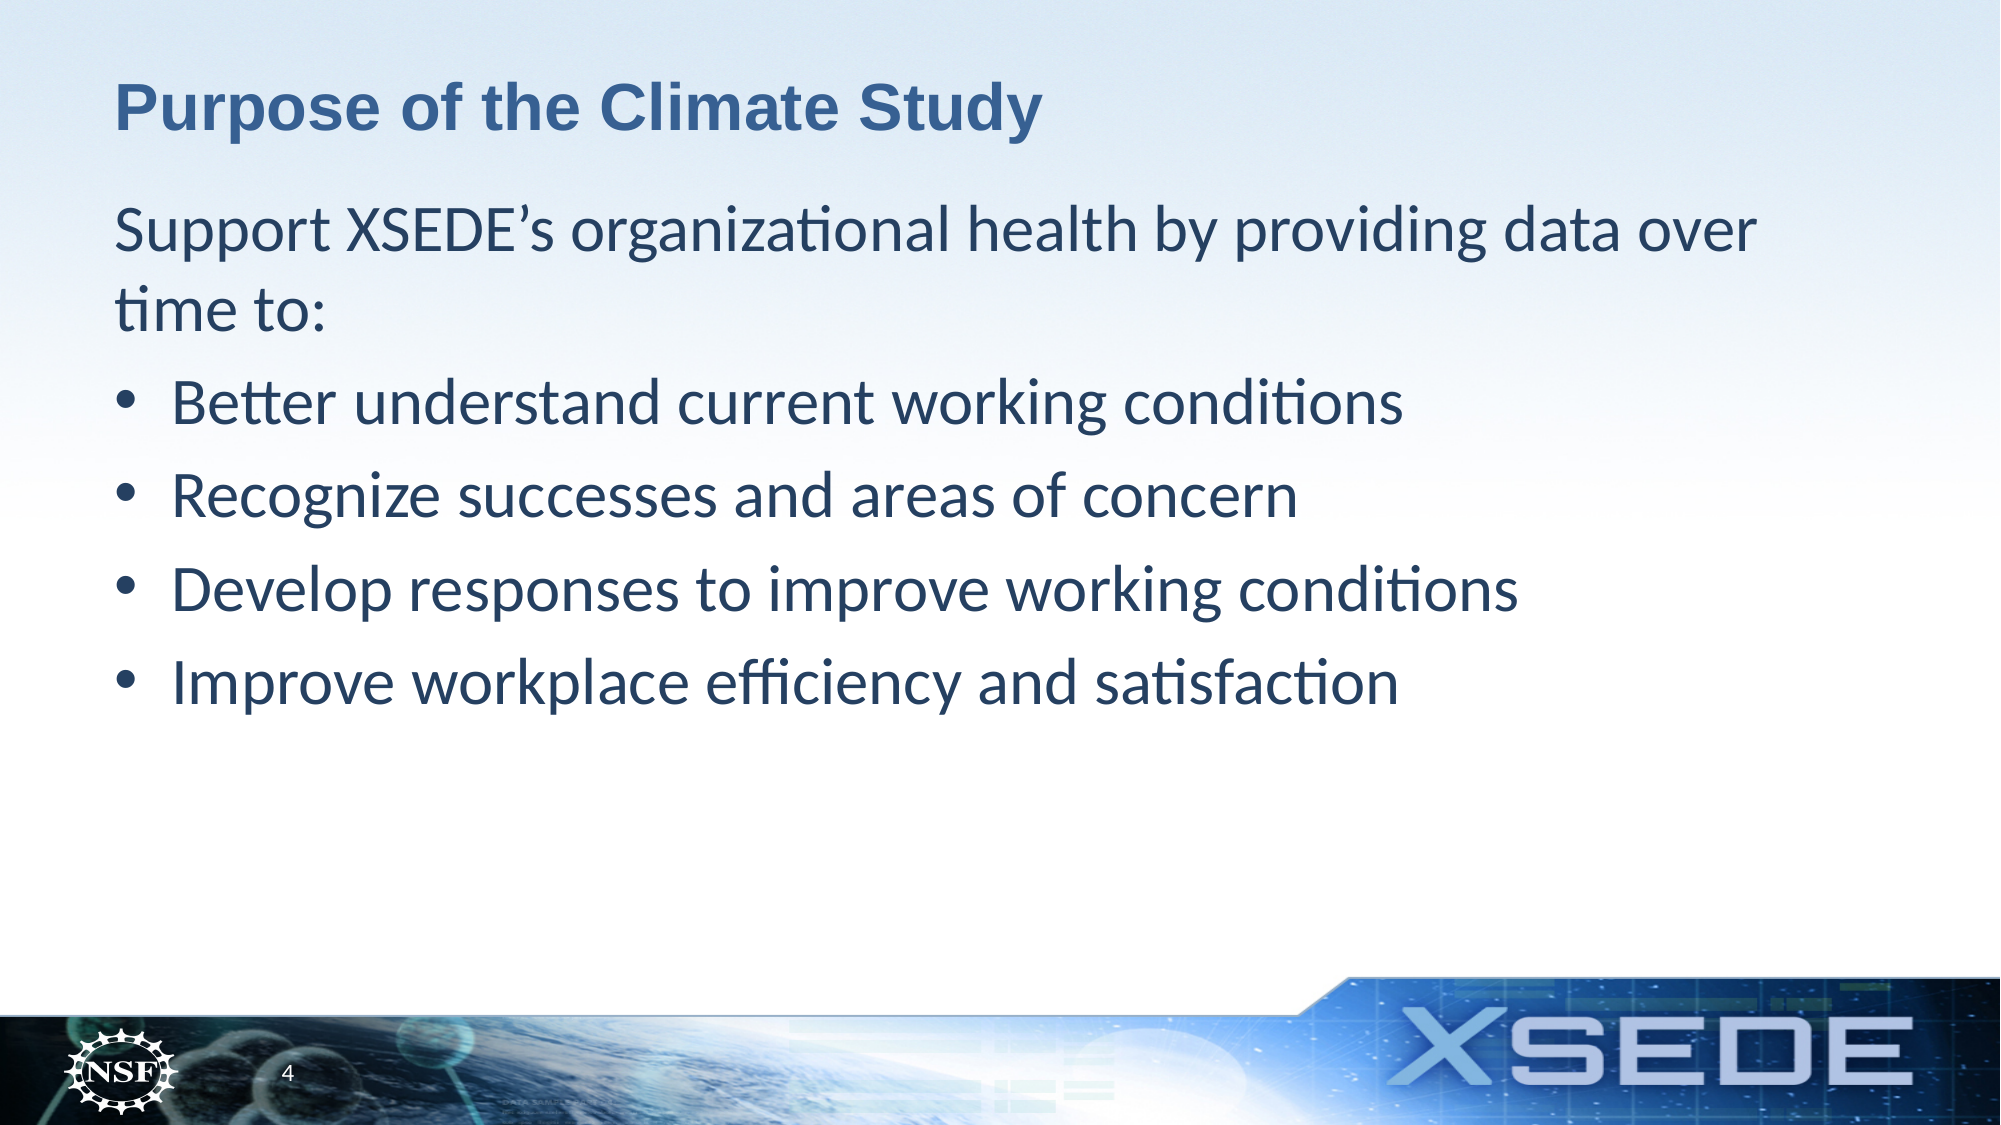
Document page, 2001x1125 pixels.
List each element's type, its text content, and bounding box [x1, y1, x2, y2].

list Support XSEDE’s organizational health by providing data over time to: Better understand current working conditions Recognize successes and areas of concern Develop responses to improve working conditions Improve workplace efficiency and satisfaction [99, 176, 1901, 963]
slide_number 4 [266, 1041, 534, 1102]
title Purpose of the Climate Study [99, 44, 1901, 163]
picture [0, 0, 2000, 1125]
